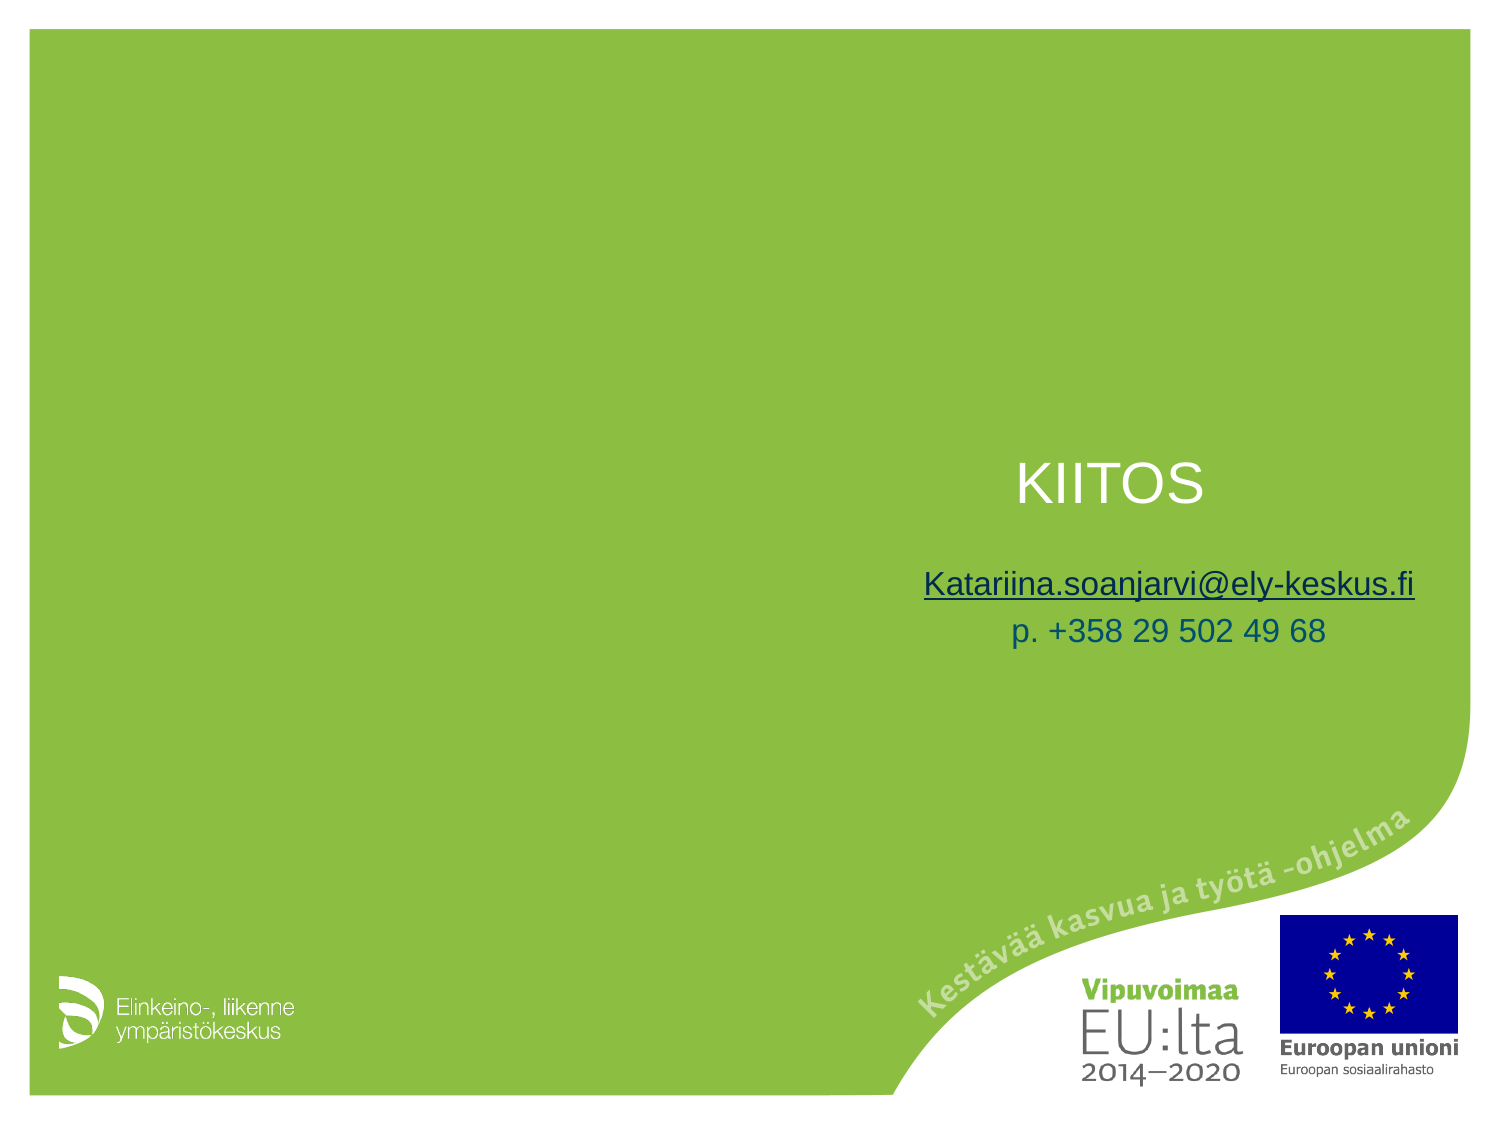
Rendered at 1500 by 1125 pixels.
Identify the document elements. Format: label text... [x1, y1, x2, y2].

title KIITOS [832, 236, 1388, 516]
picture [0, 0, 1500, 1125]
subtitle Katariina.soanjarvi@ely-keskus.fi p. +358 29 502 49 68 [891, 562, 1447, 740]
